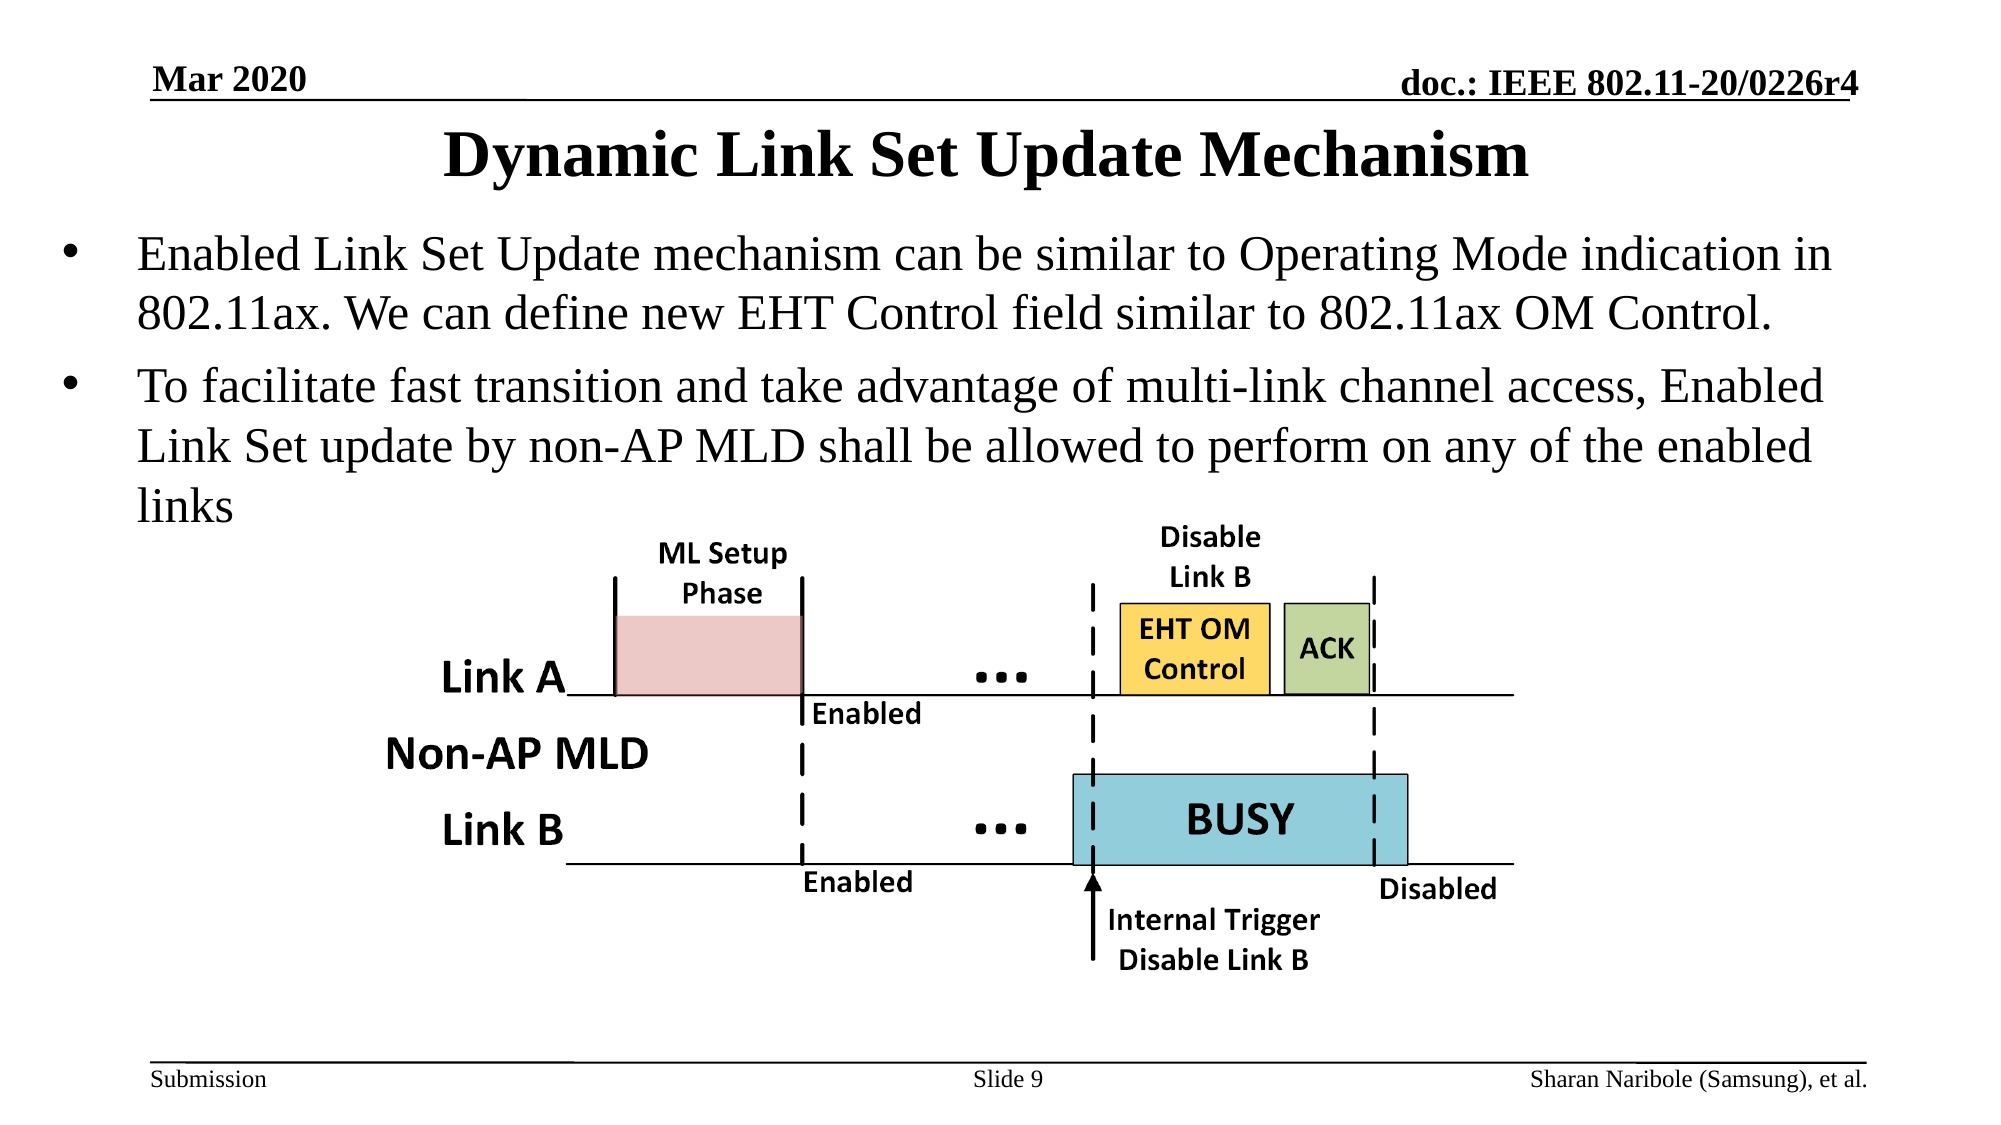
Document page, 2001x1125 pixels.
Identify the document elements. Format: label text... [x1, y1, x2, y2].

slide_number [152, 54, 563, 100]
footer Sharan Naribole (Samsung), et al. [1171, 1061, 1869, 1093]
list Enabled Link Set Update mechanism can be similar to Operating Mode indication in 802.11ax. We can define new EHT Control field similar to 802.11ax OM Control. To facilitate fast transition and take advantage of multi-link channel access, Enabled Link Set update by non-AP MLD shall be allowed to perform on any of the enabled links [37, 212, 1938, 888]
slide_number Slide 9 [950, 1061, 1067, 1123]
picture [357, 506, 1516, 997]
title Dynamic Link Set Update Mechanism [137, 62, 1838, 212]
